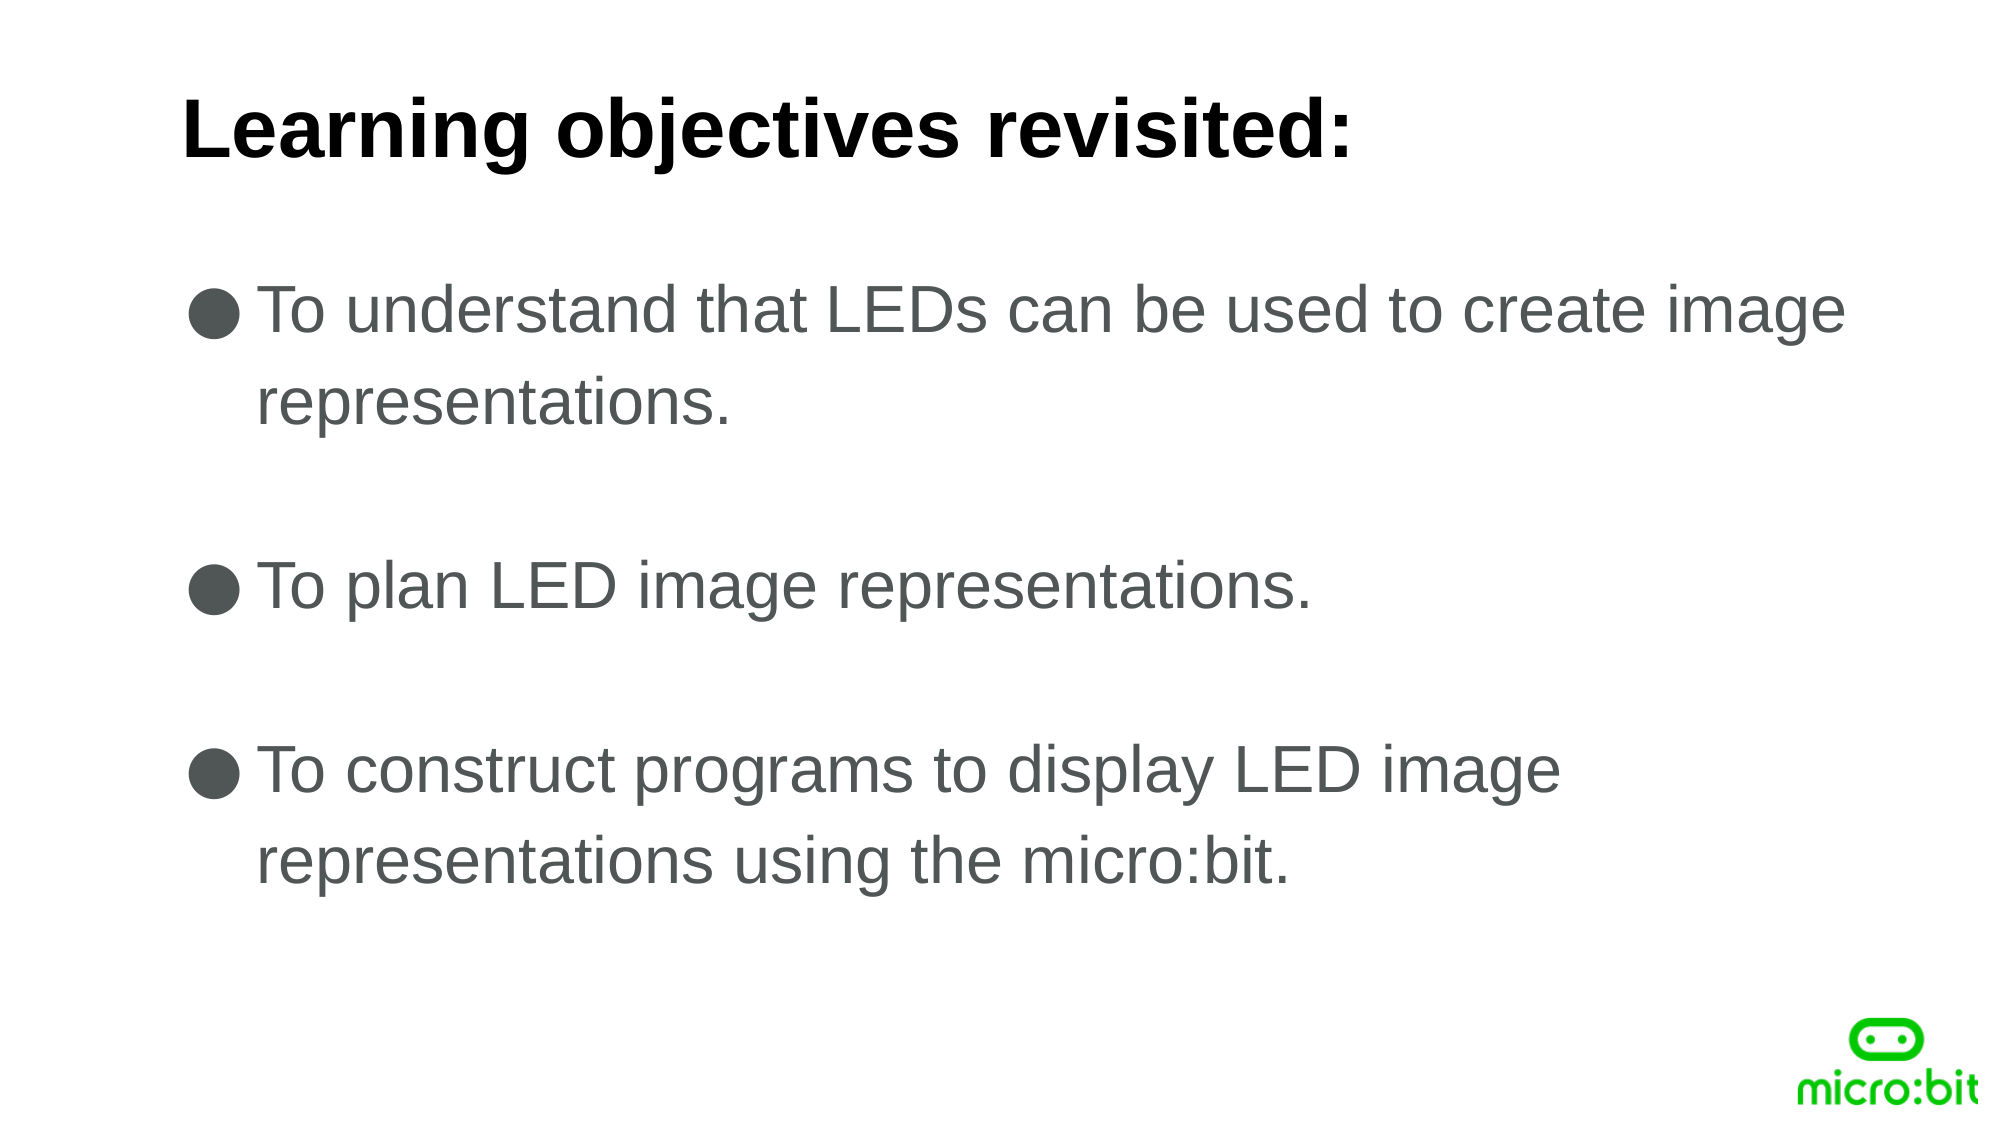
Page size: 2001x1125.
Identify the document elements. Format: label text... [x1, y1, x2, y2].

text_box Learning objectives revisited: To understand that LEDs can be used to create image representations. To plan LED image representations. To construct programs to display LED image representations using the micro:bit. [166, 60, 1918, 884]
picture [1797, 1017, 1978, 1106]
